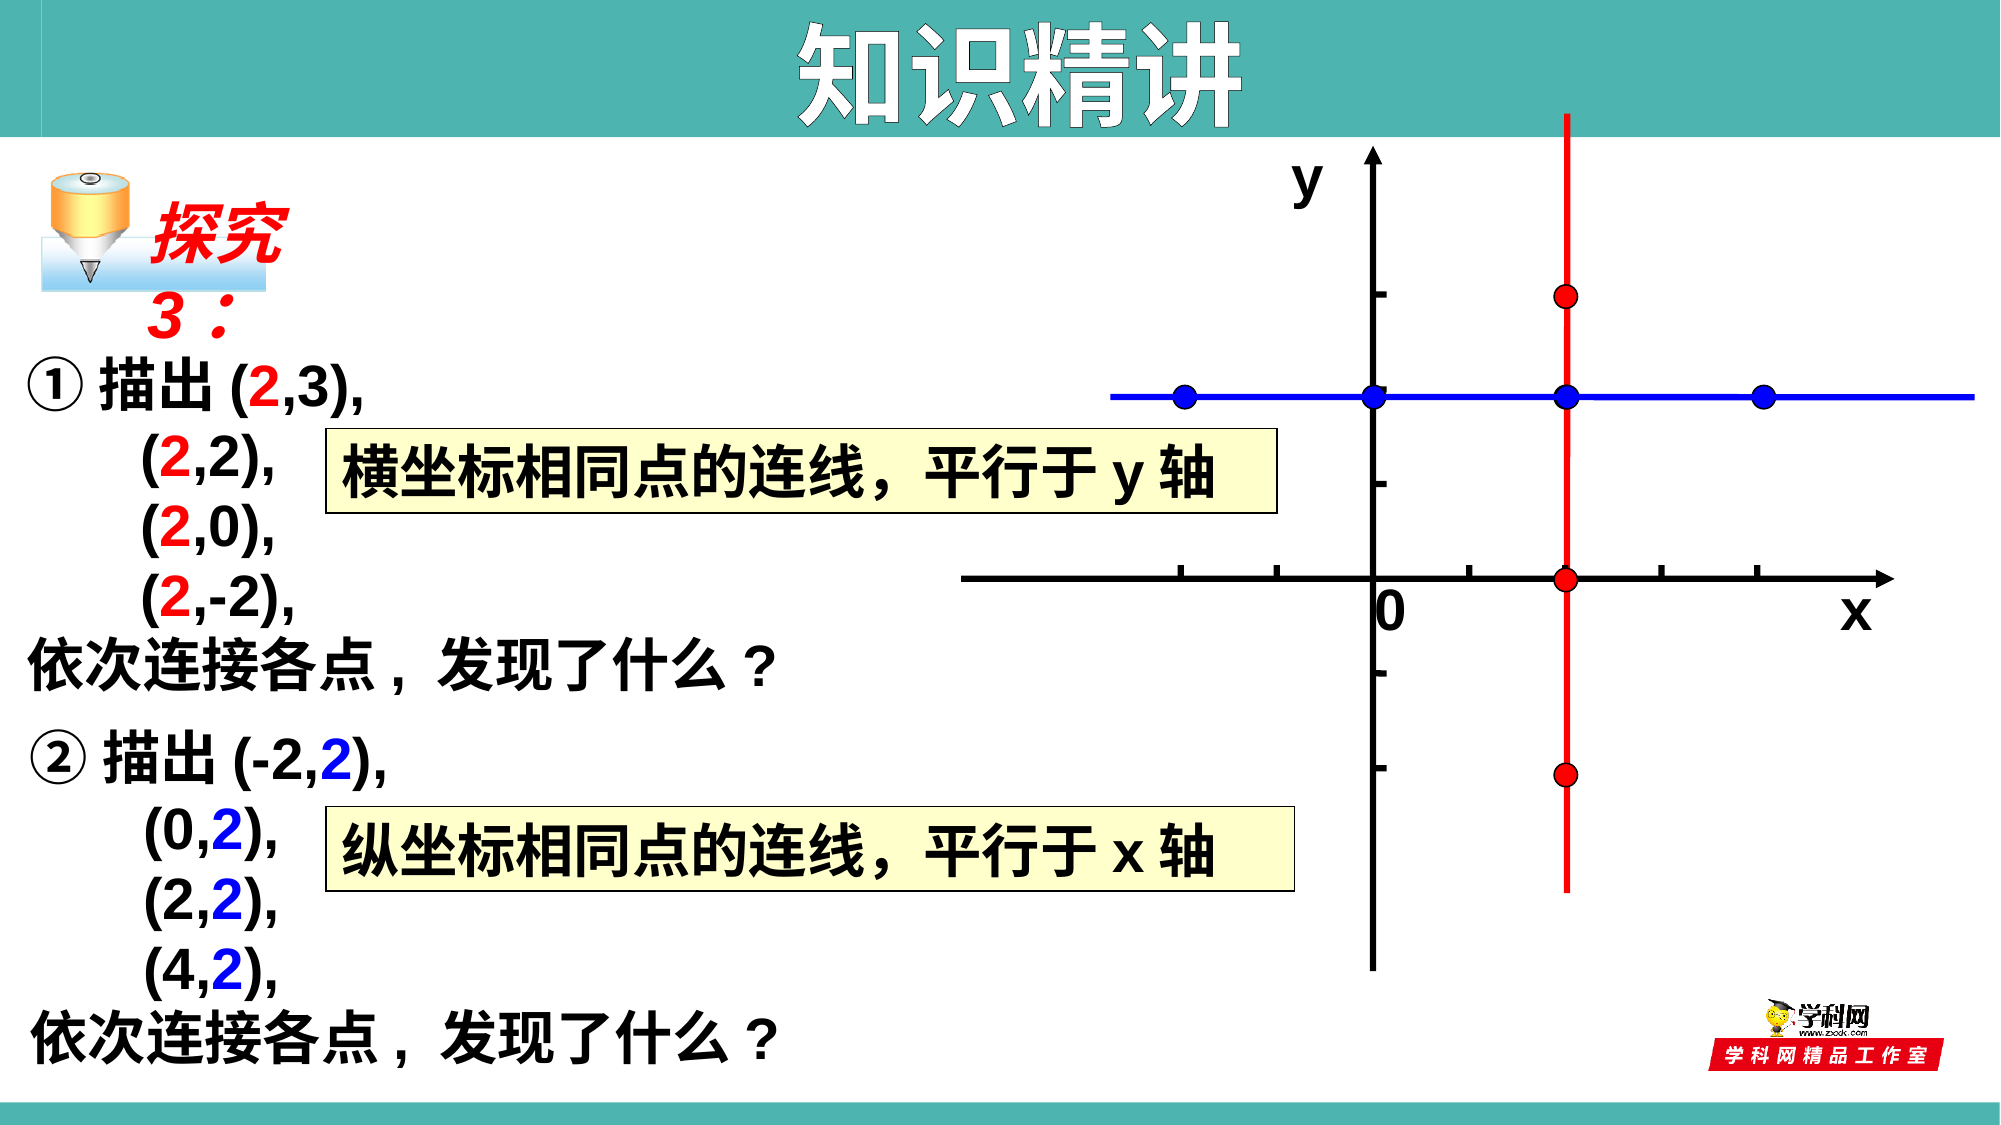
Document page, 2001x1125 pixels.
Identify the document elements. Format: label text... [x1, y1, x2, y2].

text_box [960, 131, 1978, 972]
text_box ②描出(-2,2), (0,2), (2,2), (4,2), 依次连接各点, 发现了什么? [15, 713, 1515, 1079]
text_box ①描出(2,3), (2,2), (2,0), (2,-2), 依次连接各点, 发现了什么? [12, 340, 955, 706]
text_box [0, 0, 2000, 138]
text_box 纵坐标相同点的连线，平行于x轴 [326, 806, 955, 892]
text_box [41, 172, 415, 292]
text_box 横坐标相同点的连线，平行于y轴 [326, 428, 955, 513]
picture [1766, 999, 1869, 1037]
picture [1708, 1038, 1944, 1071]
text_box [0, 1100, 2000, 1125]
